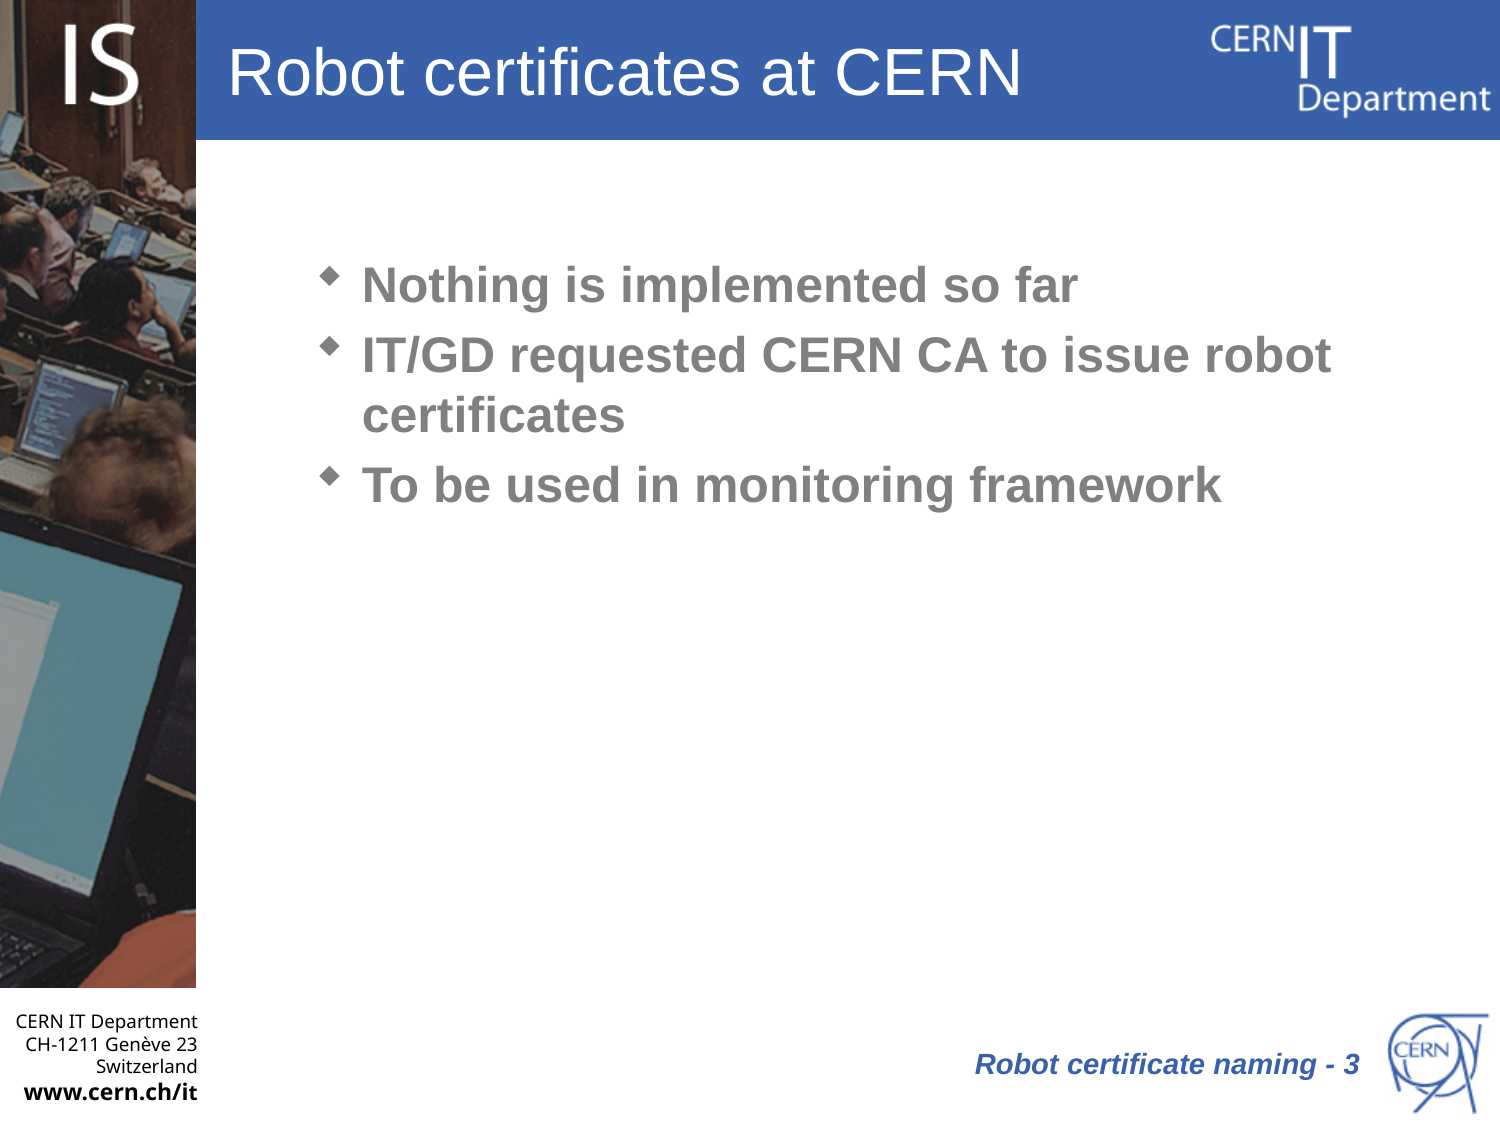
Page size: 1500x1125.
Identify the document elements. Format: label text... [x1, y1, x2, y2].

title Robot certificates at CERN [212, 0, 1126, 138]
list Nothing is implemented so far IT/GD requested CERN CA to issue robot certificates To be used in monitoring framework [224, 174, 1463, 988]
footer Robot certificate naming - 3 [312, 1037, 1376, 1113]
picture [1387, 1012, 1490, 1114]
picture [0, 0, 1500, 988]
